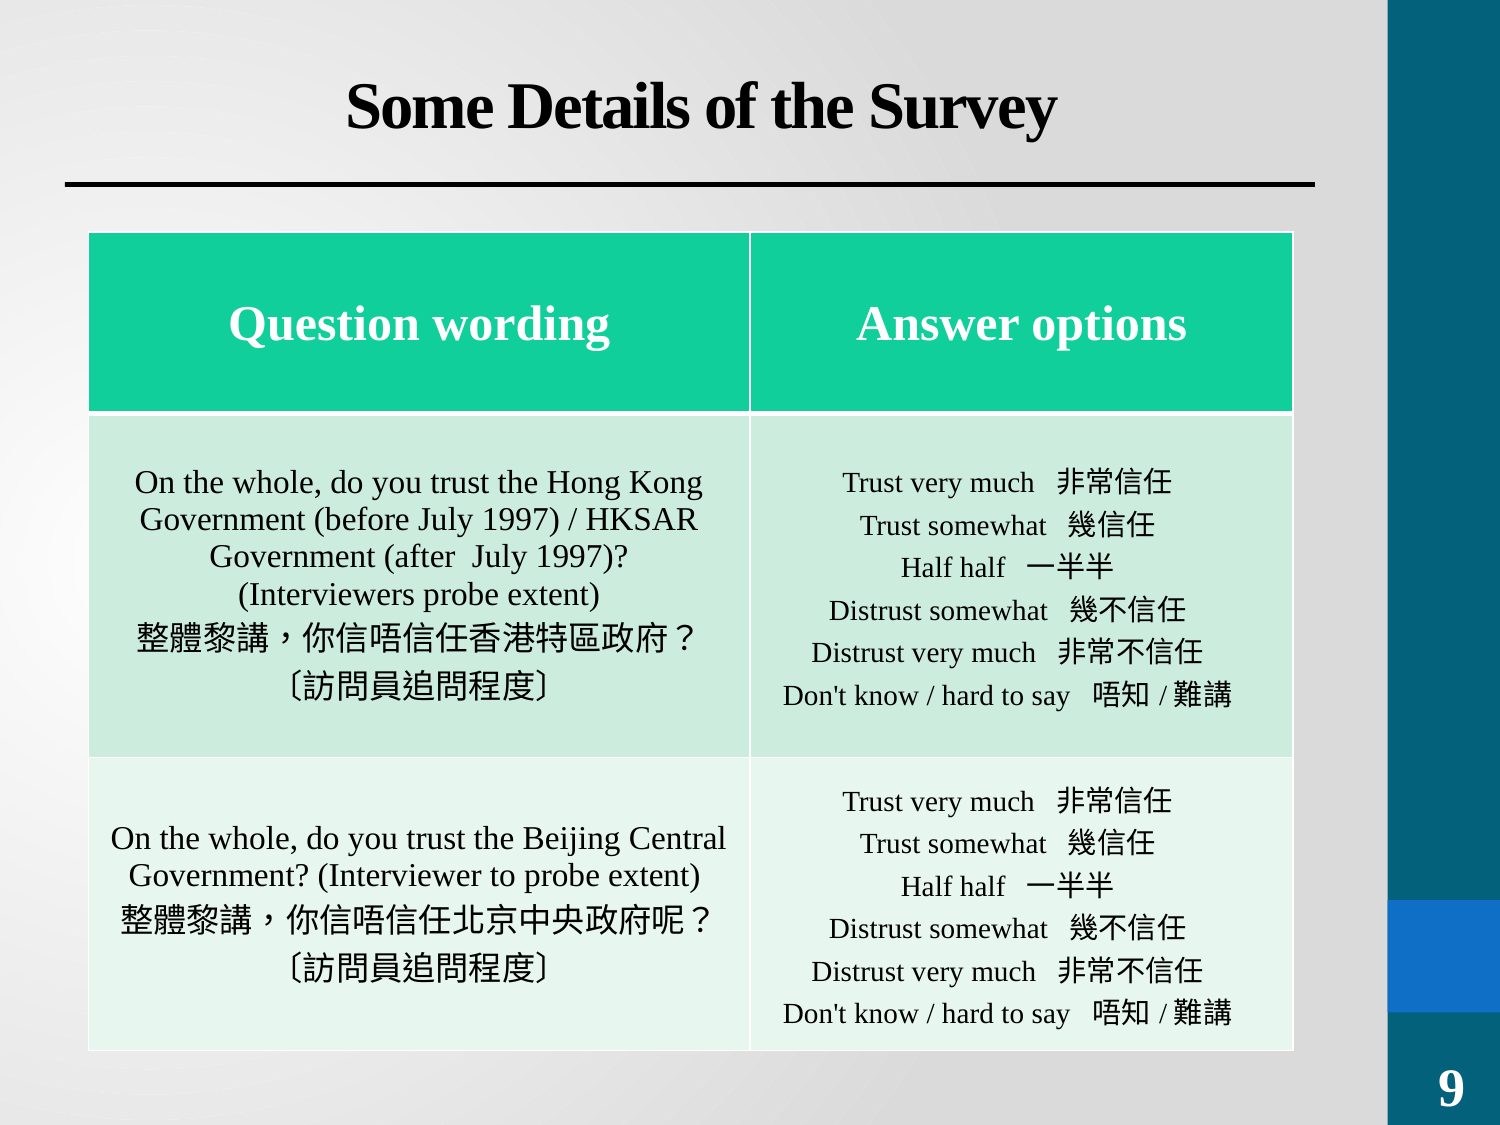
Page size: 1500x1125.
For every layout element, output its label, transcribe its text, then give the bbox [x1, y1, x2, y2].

table_header Question wording [89, 233, 749, 411]
table_cell On the whole, do you trust the Beijing Central Government? (Interviewer to probe extent) 整體黎講，你信唔信任北京中央政府呢？〔訪問員追問程度〕 [89, 758, 749, 1050]
text_box Some Details of the Survey [76, 54, 1327, 139]
table_header Answer options [751, 233, 1292, 411]
table_cell Trust very much 非常信任 Trust somewhat 幾信任 Half half 一半半 Distrust somewhat 幾不信任 Distrust very much 非常不信任 Don't know / hard to say 唔知/難講 [751, 758, 1292, 1050]
table_cell Trust very much 非常信任 Trust somewhat 幾信任 Half half 一半半 Distrust somewhat 幾不信任 Distrust very much 非常不信任 Don't know / hard to say 唔知/難講 [751, 416, 1292, 757]
text_box 9 [1403, 1045, 1500, 1125]
table_cell On the whole, do you trust the Hong Kong Government (before July 1997) / HKSAR Government (after July 1997)? (Interviewers probe extent) 整體黎講，你信唔信任香港特區政府？ 〔訪問員追問程度〕 [89, 416, 749, 757]
